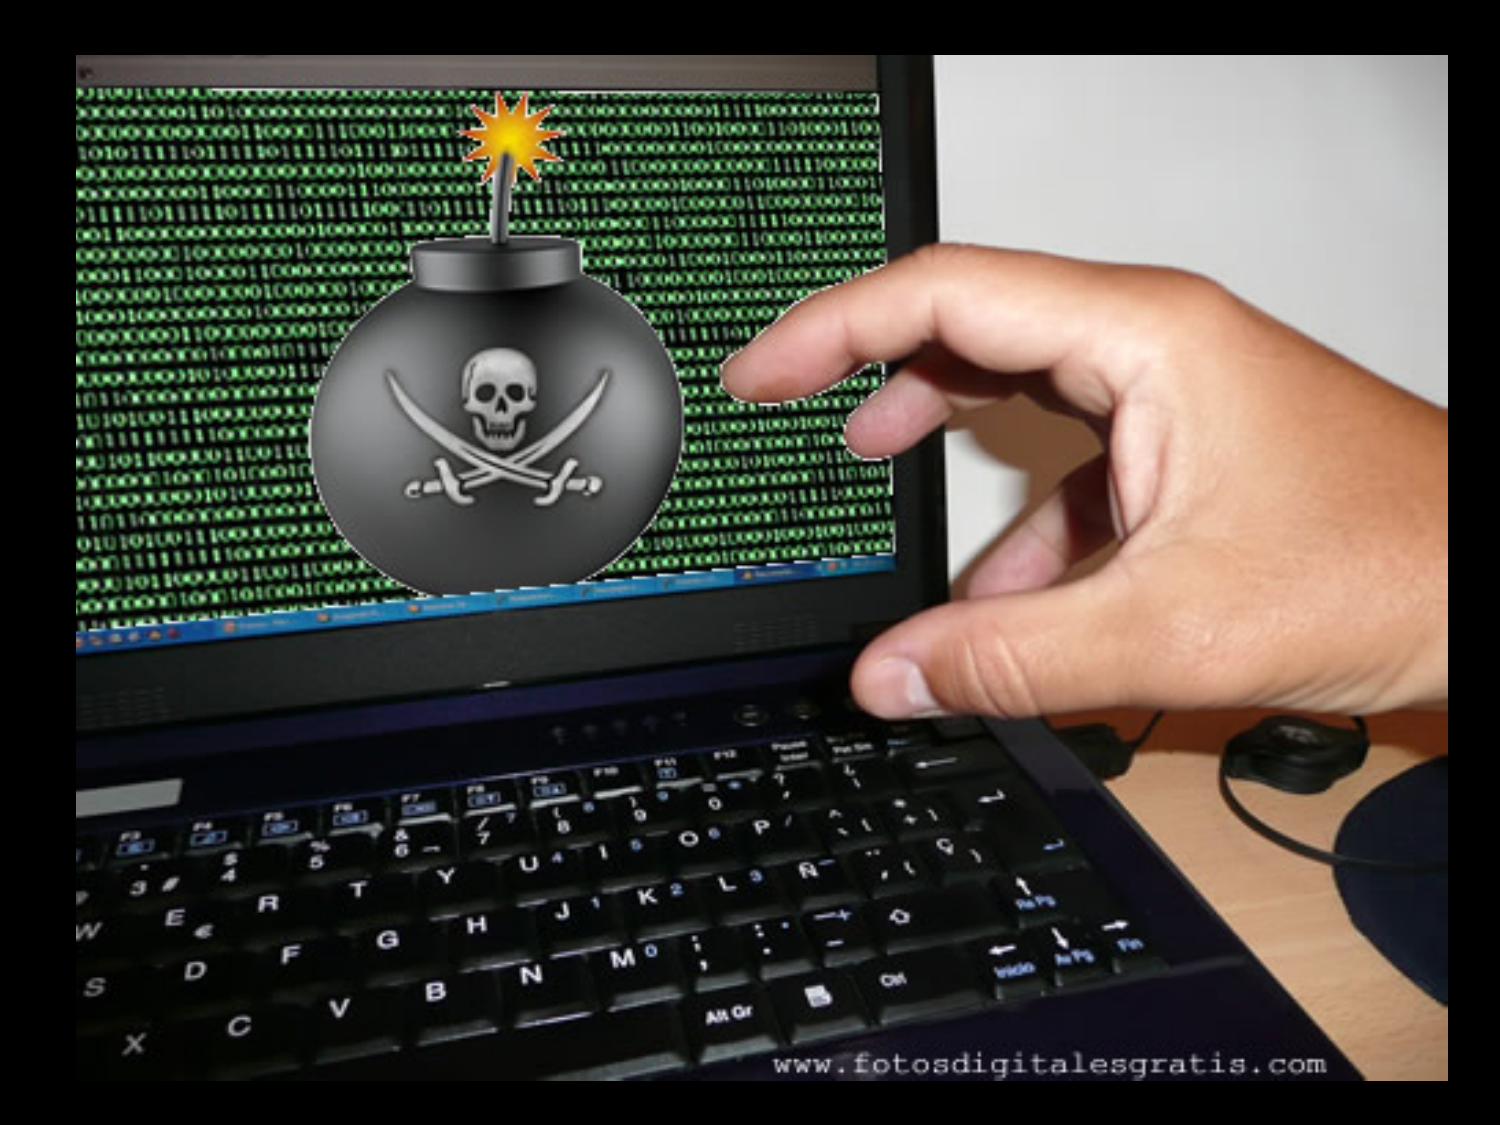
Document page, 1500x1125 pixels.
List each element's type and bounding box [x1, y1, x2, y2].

picture [76, 55, 1449, 1082]
